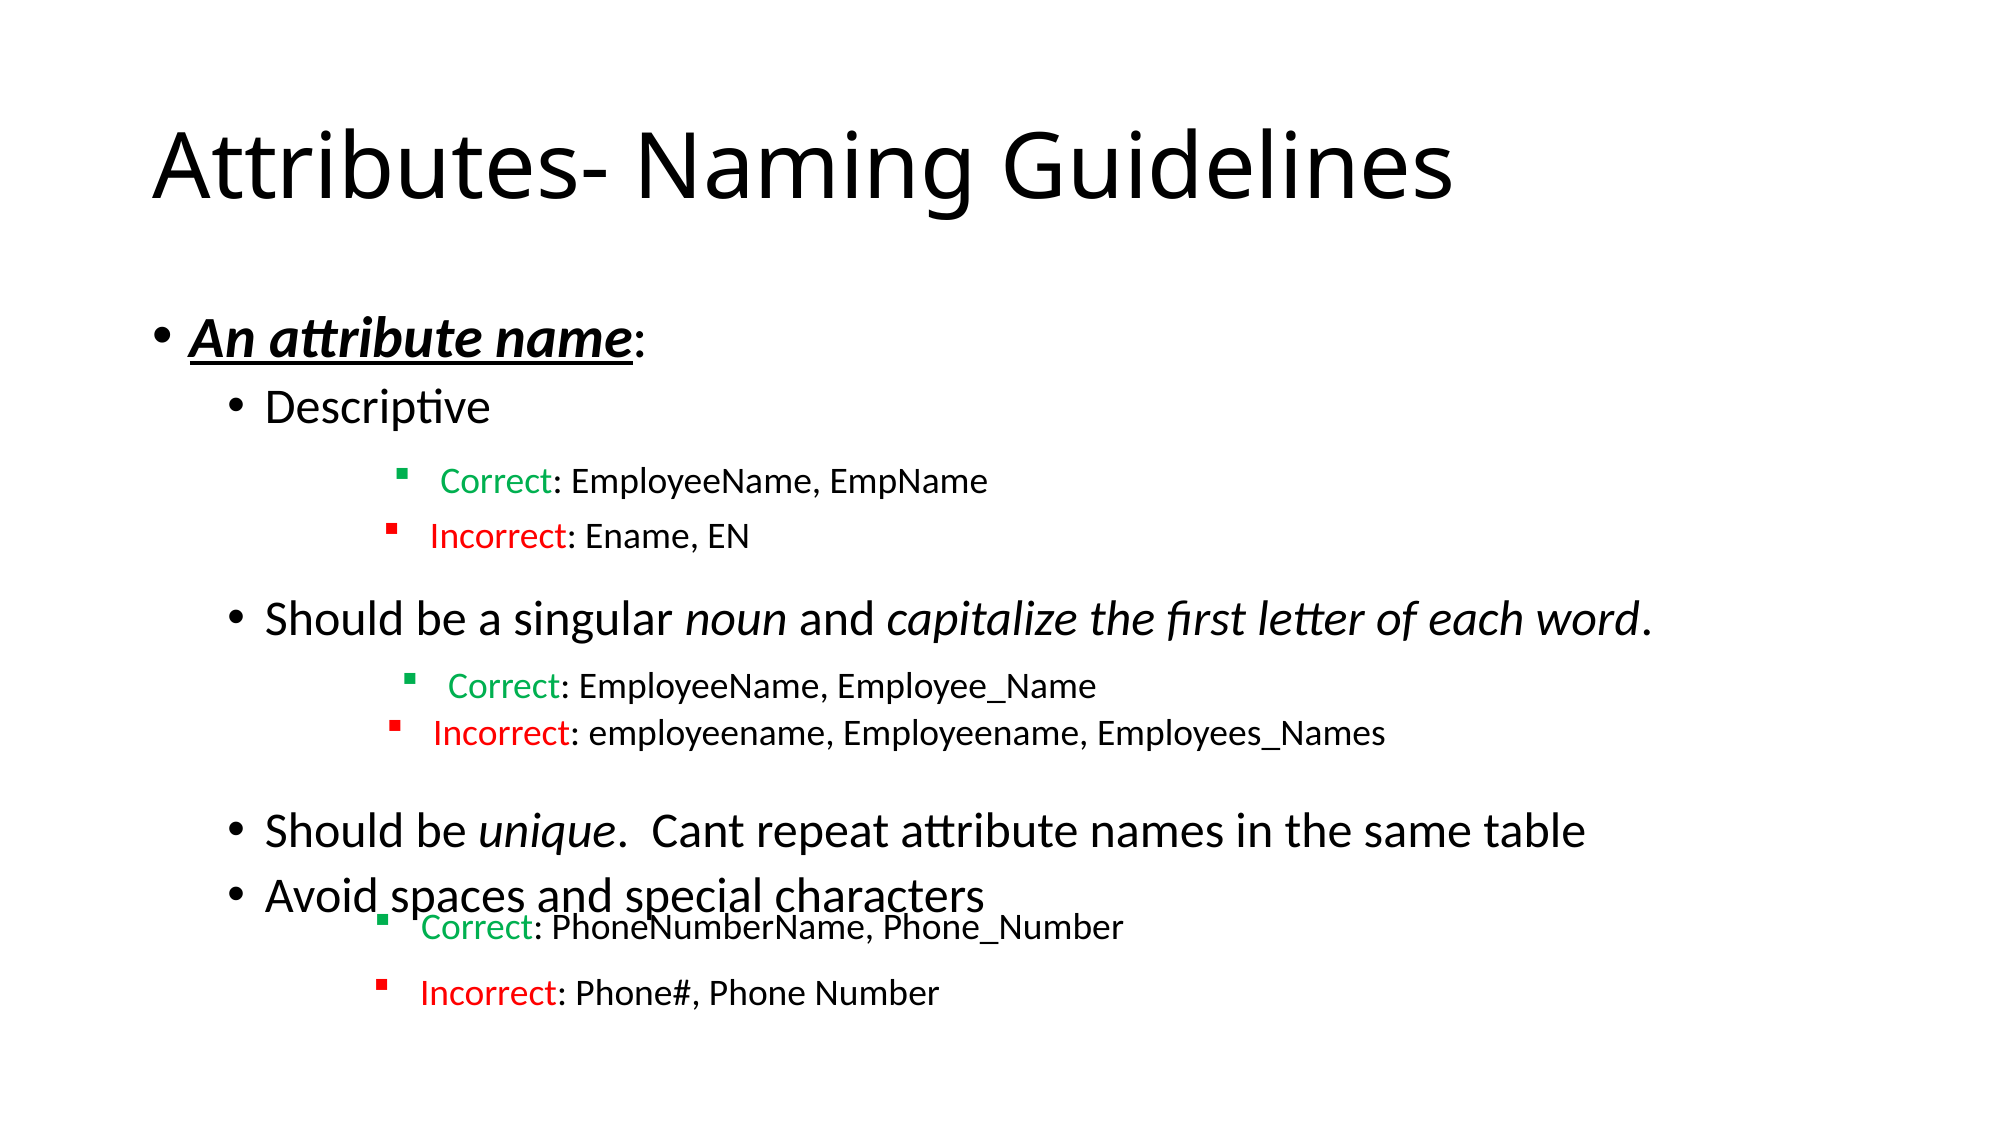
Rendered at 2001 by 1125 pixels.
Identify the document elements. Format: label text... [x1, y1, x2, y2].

text_box Incorrect: employeename, Employeename, Employees_Names [371, 700, 1428, 761]
title Attributes- Naming Guidelines [137, 59, 1863, 278]
text_box Correct: EmployeeName, EmpName [378, 448, 1021, 509]
text_box Incorrect: Ename, EN [368, 503, 783, 564]
text_box Incorrect: Phone#, Phone Number [358, 960, 973, 1020]
text_box Correct: EmployeeName, Employee_Name [386, 653, 1138, 700]
text_box Correct: PhoneNumberName, Phone_Number [359, 895, 1166, 955]
list An attribute name: Descriptive Should be a singular noun and capitalize the first letter of each word. Should be unique. Cant repeat attribute names in the same table Avoid spaces and special characters [137, 299, 1863, 1014]
